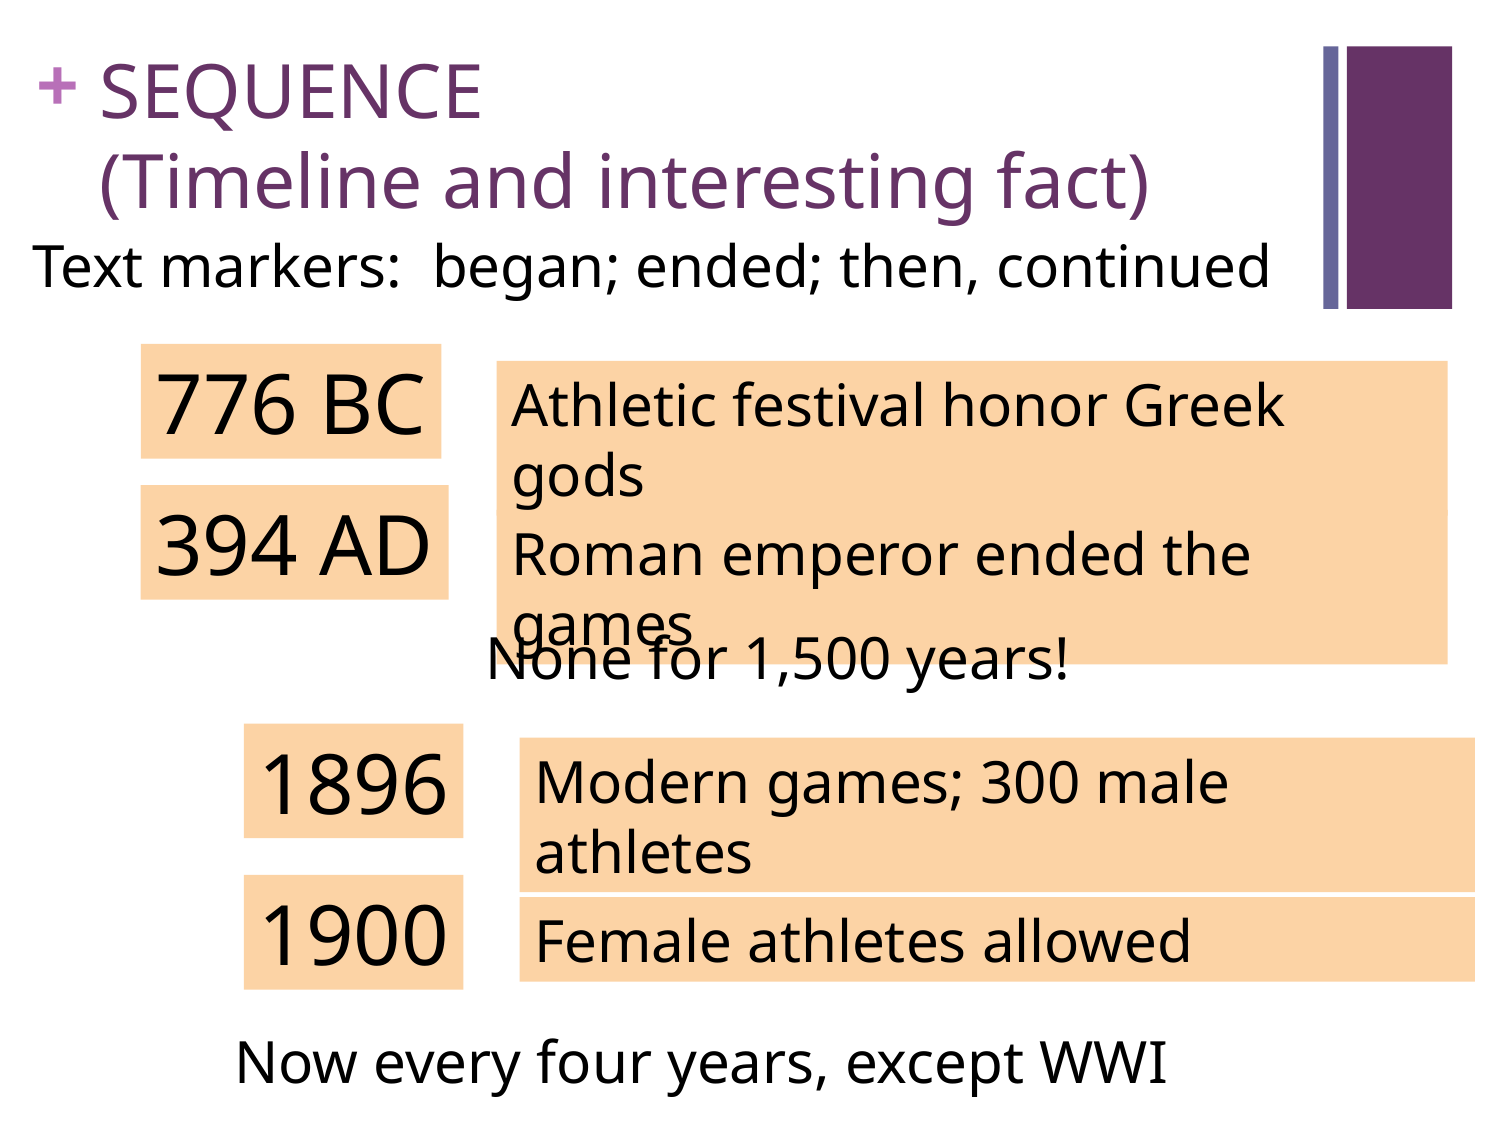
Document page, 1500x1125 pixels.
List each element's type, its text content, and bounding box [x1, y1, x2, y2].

text_box 1896 [243, 723, 464, 839]
title SEQUENCE (Timeline and interesting fact) [85, 36, 1325, 220]
text_box 776 BC [140, 343, 442, 459]
text_box None for 1,500 years! [470, 613, 1284, 699]
text_box Text markers: began; ended; then, continued [17, 221, 1302, 307]
text_box 394 AD [140, 485, 449, 600]
text_box Female athletes allowed [519, 897, 1475, 982]
text_box Athletic festival honor Greek gods [496, 360, 1448, 509]
text_box Now every four years, except WWI [219, 1018, 1322, 1103]
text_box 1900 [243, 874, 464, 990]
text_box Roman emperor ended the games [496, 509, 1448, 665]
text_box Modern games; 300 male athletes [519, 737, 1475, 893]
